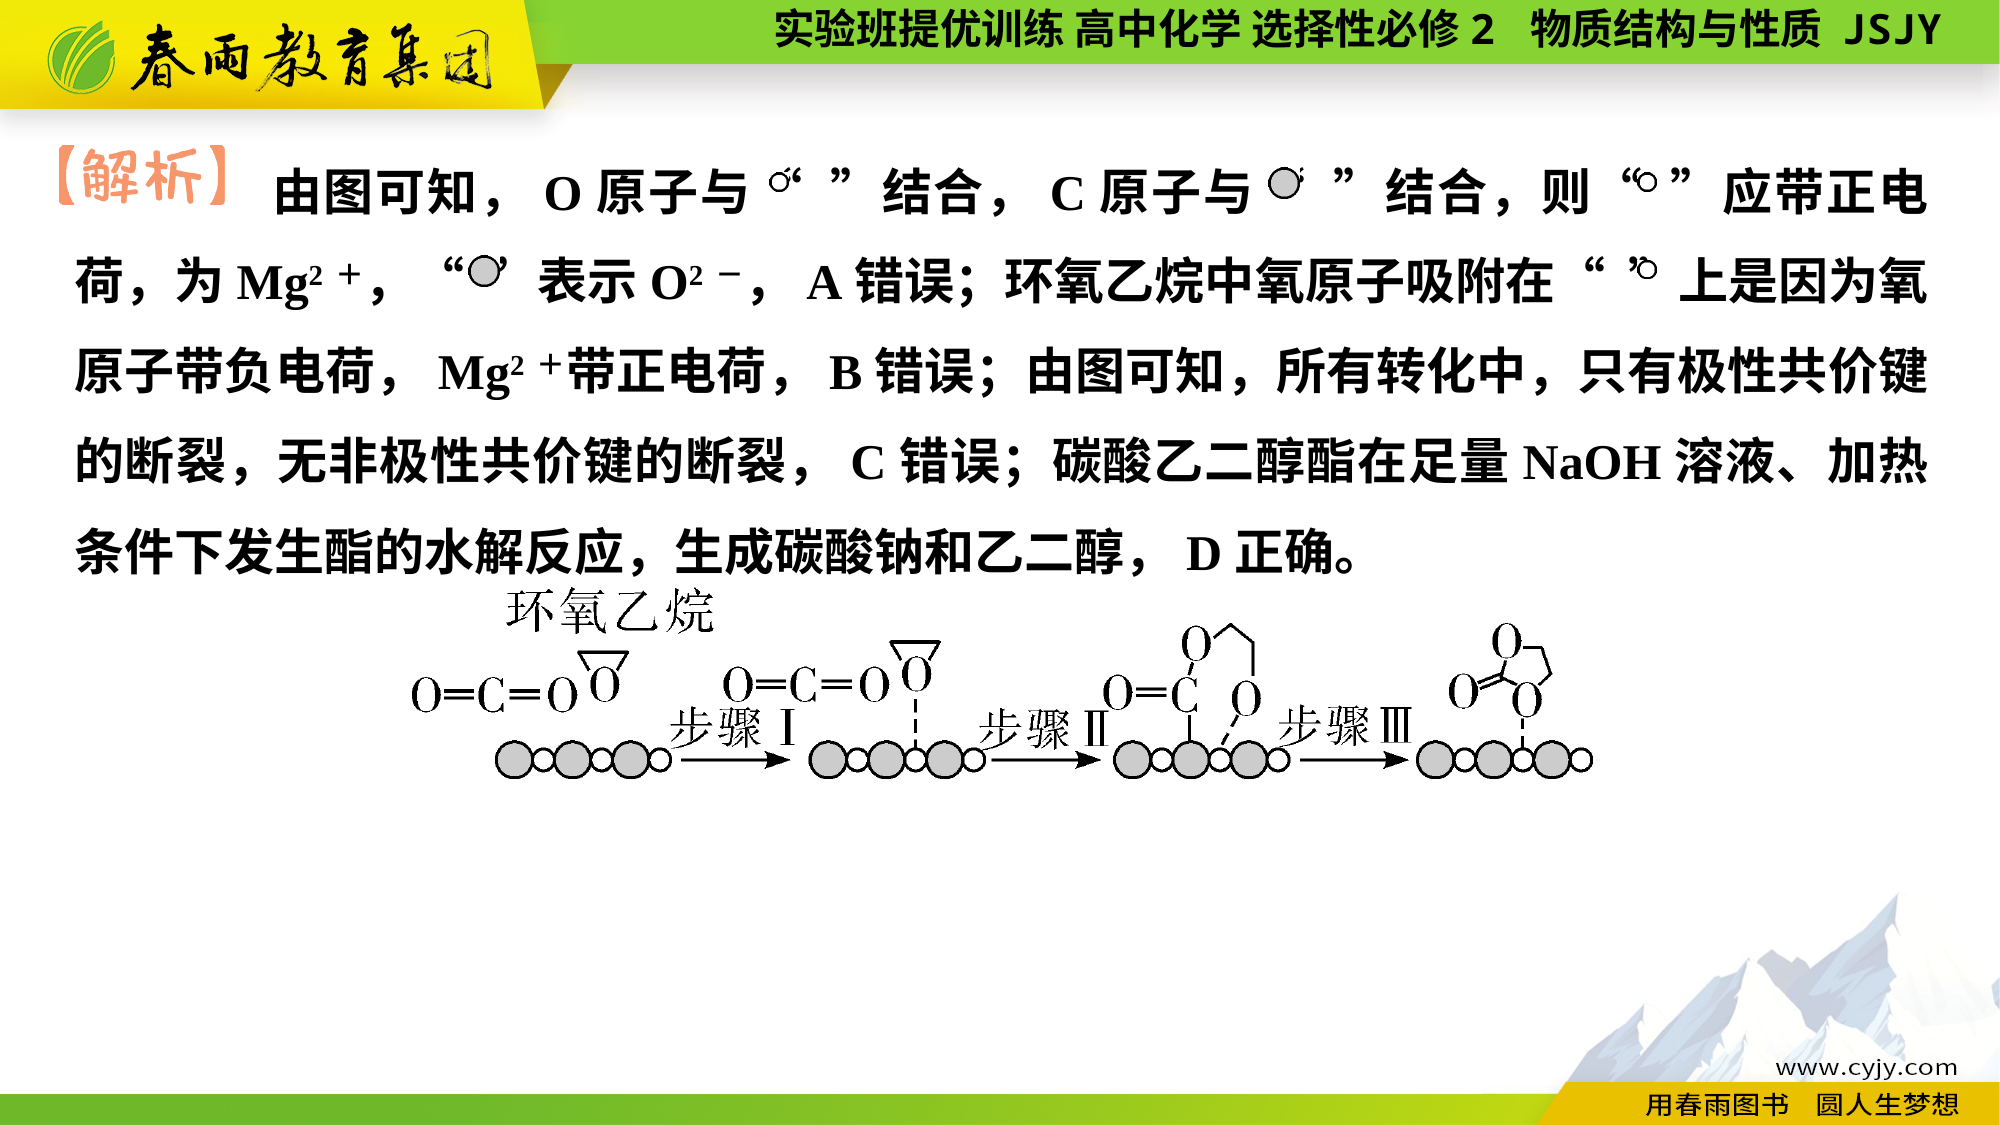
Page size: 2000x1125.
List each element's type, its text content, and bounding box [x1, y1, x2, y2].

list 由图可知，O原子与“ ”结合，C原子与“ ”结合，则“ ”应带正电荷，为Mg2＋，“ ”表示O2－，A错误；环氧乙烷中氧原子吸附在“ ”上是因为氧原子带负电荷，Mg2＋带正电荷，B错误；由图可知，所有转化中，只有极性共价键的断裂，无非极性共价键的断裂，C错误；碳酸乙二醇酯在足量NaOH溶液、加热条件下发生酯的水解反应，生成碳酸钠和乙二醇，D正确。 [59, 122, 1944, 581]
picture [0, 0, 2000, 1125]
